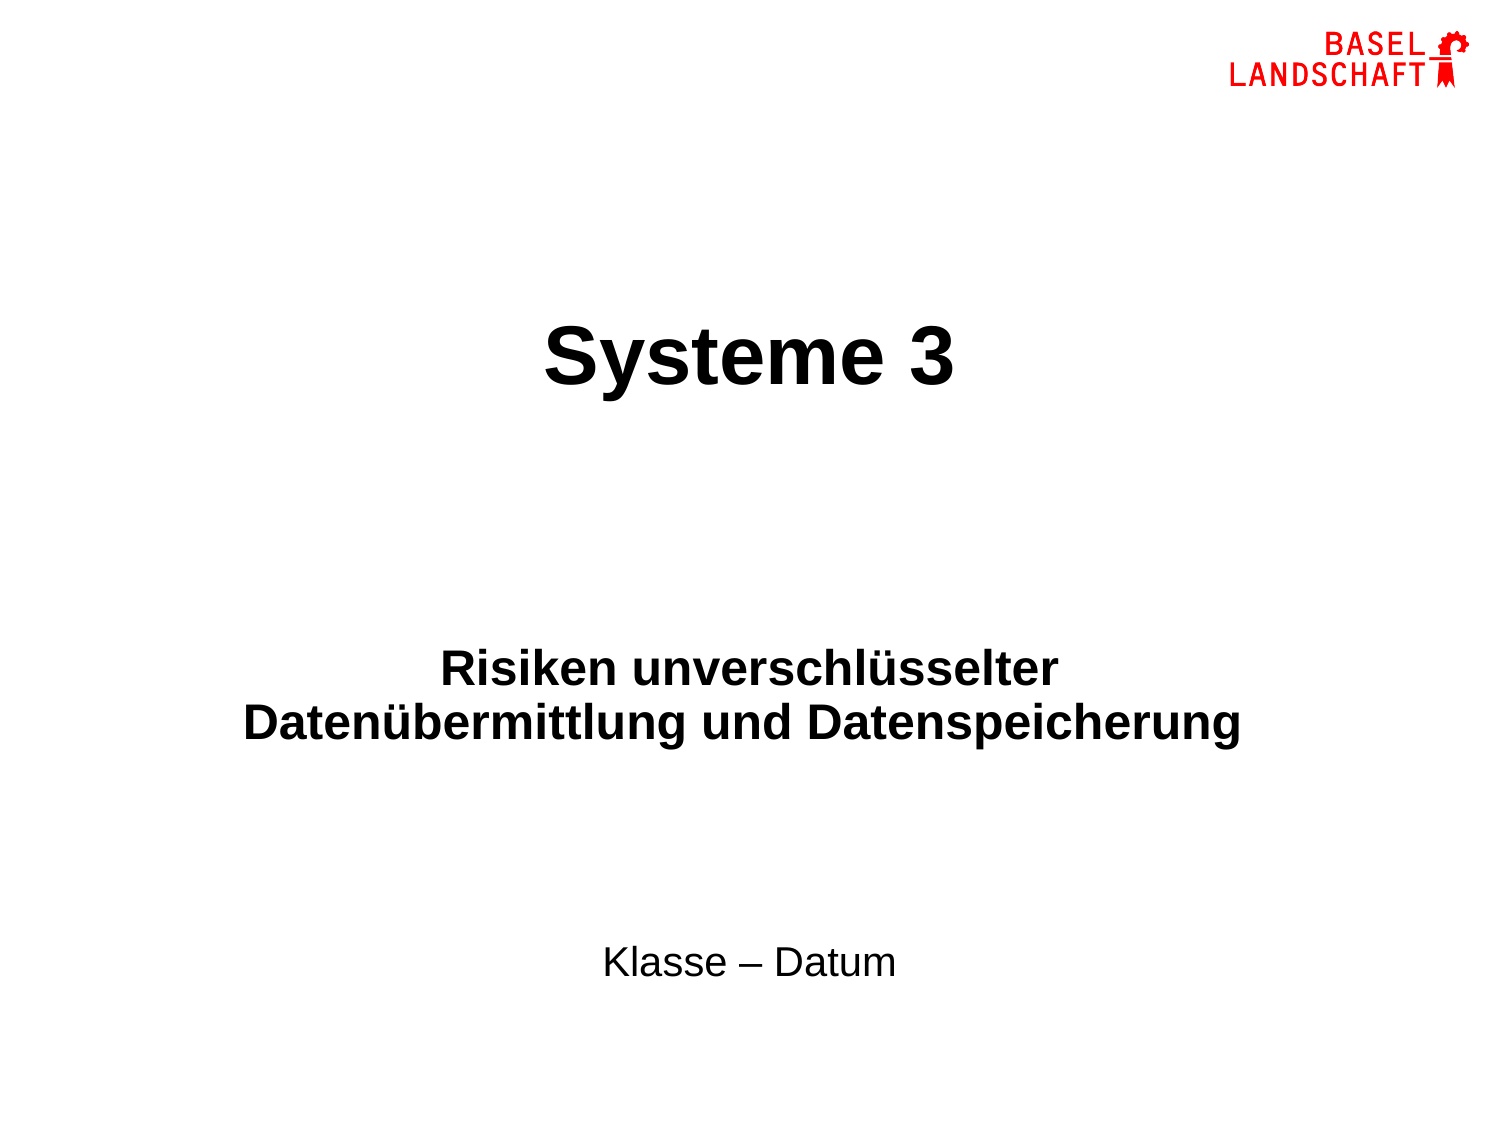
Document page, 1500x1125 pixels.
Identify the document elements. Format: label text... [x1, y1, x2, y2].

picture [819, 31, 1469, 174]
list Risiken unverschlüsselter Datenübermittlung und Datenspeicherung Klasse – Datum [29, 473, 1471, 1096]
title Systeme 3 [29, 276, 1471, 399]
